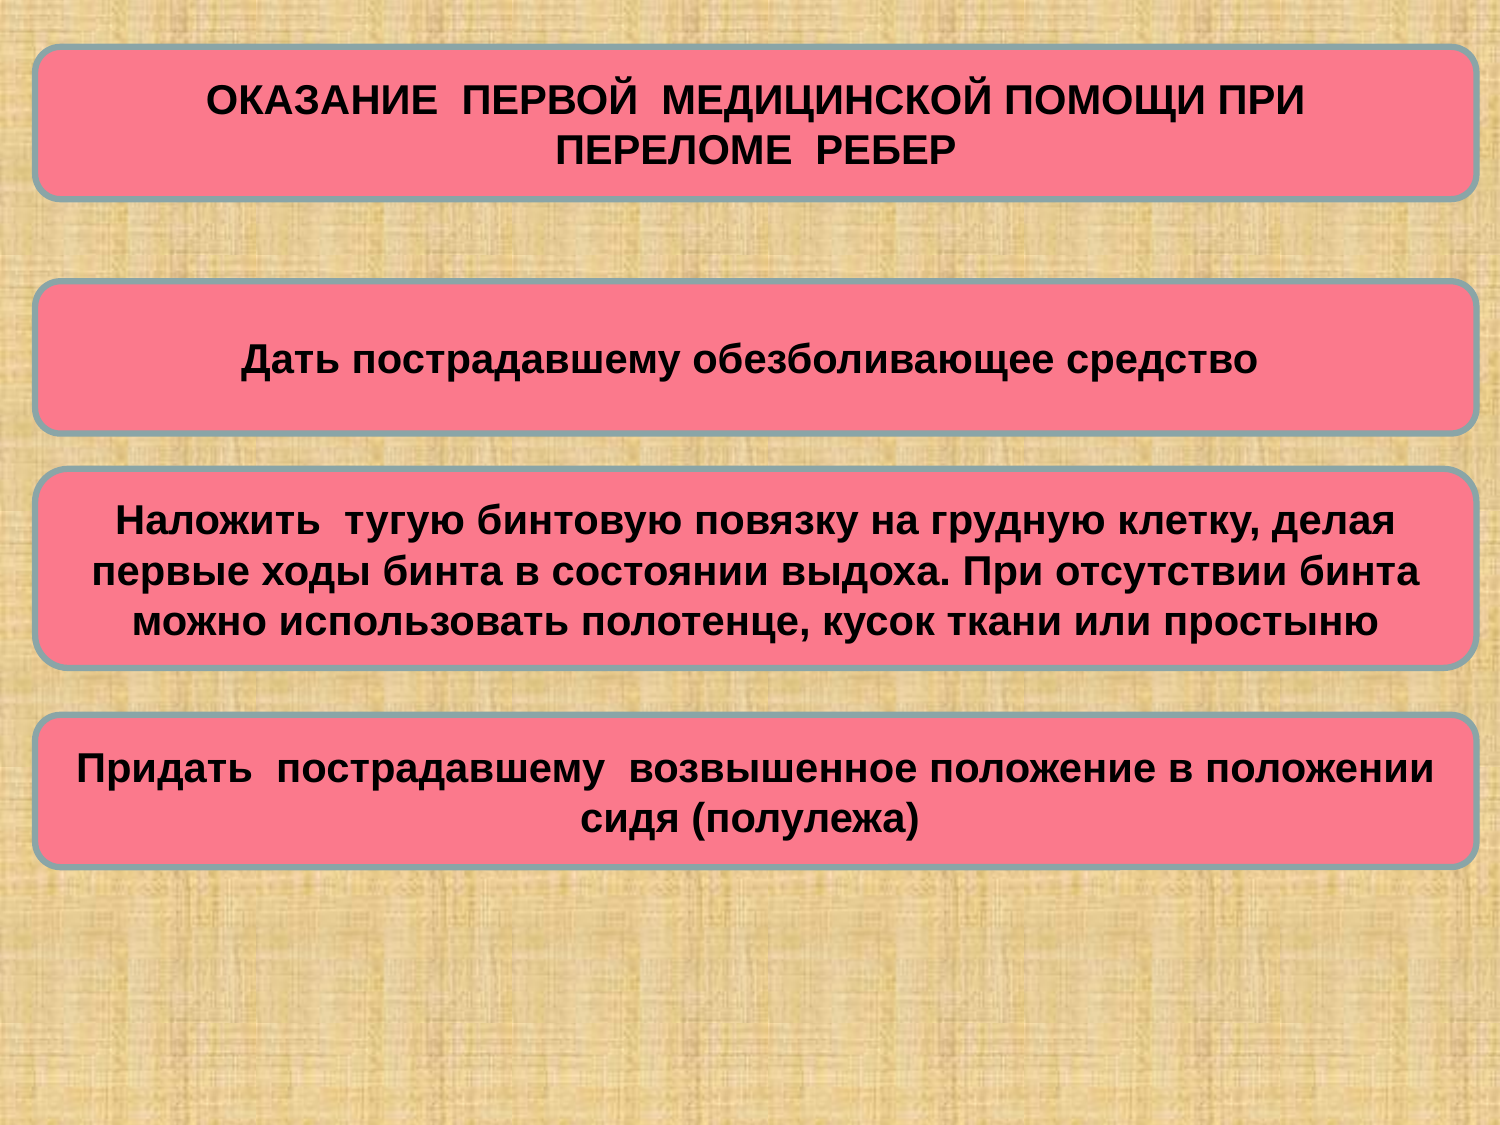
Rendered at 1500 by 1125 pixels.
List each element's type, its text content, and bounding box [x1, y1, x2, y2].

text_box ОКАЗАНИЕ ПЕРВОЙ МЕДИЦИНСКОЙ ПОМОЩИ ПРИ ПЕРЕЛОМЕ РЕБЕР [32, 44, 1479, 202]
text_box Наложить тугую бинтовую повязку на грудную клетку, делая первые ходы бинта в состоянии выдоха. При отсутствии бинта можно использовать полотенце, кусок ткани или простыню [32, 466, 1479, 671]
picture [0, 0, 1500, 1125]
text_box Дать пострадавшему обезболивающее средство [32, 279, 1479, 436]
text_box Придать пострадавшему возвышенное положение в положении сидя (полулежа) [32, 712, 1479, 870]
